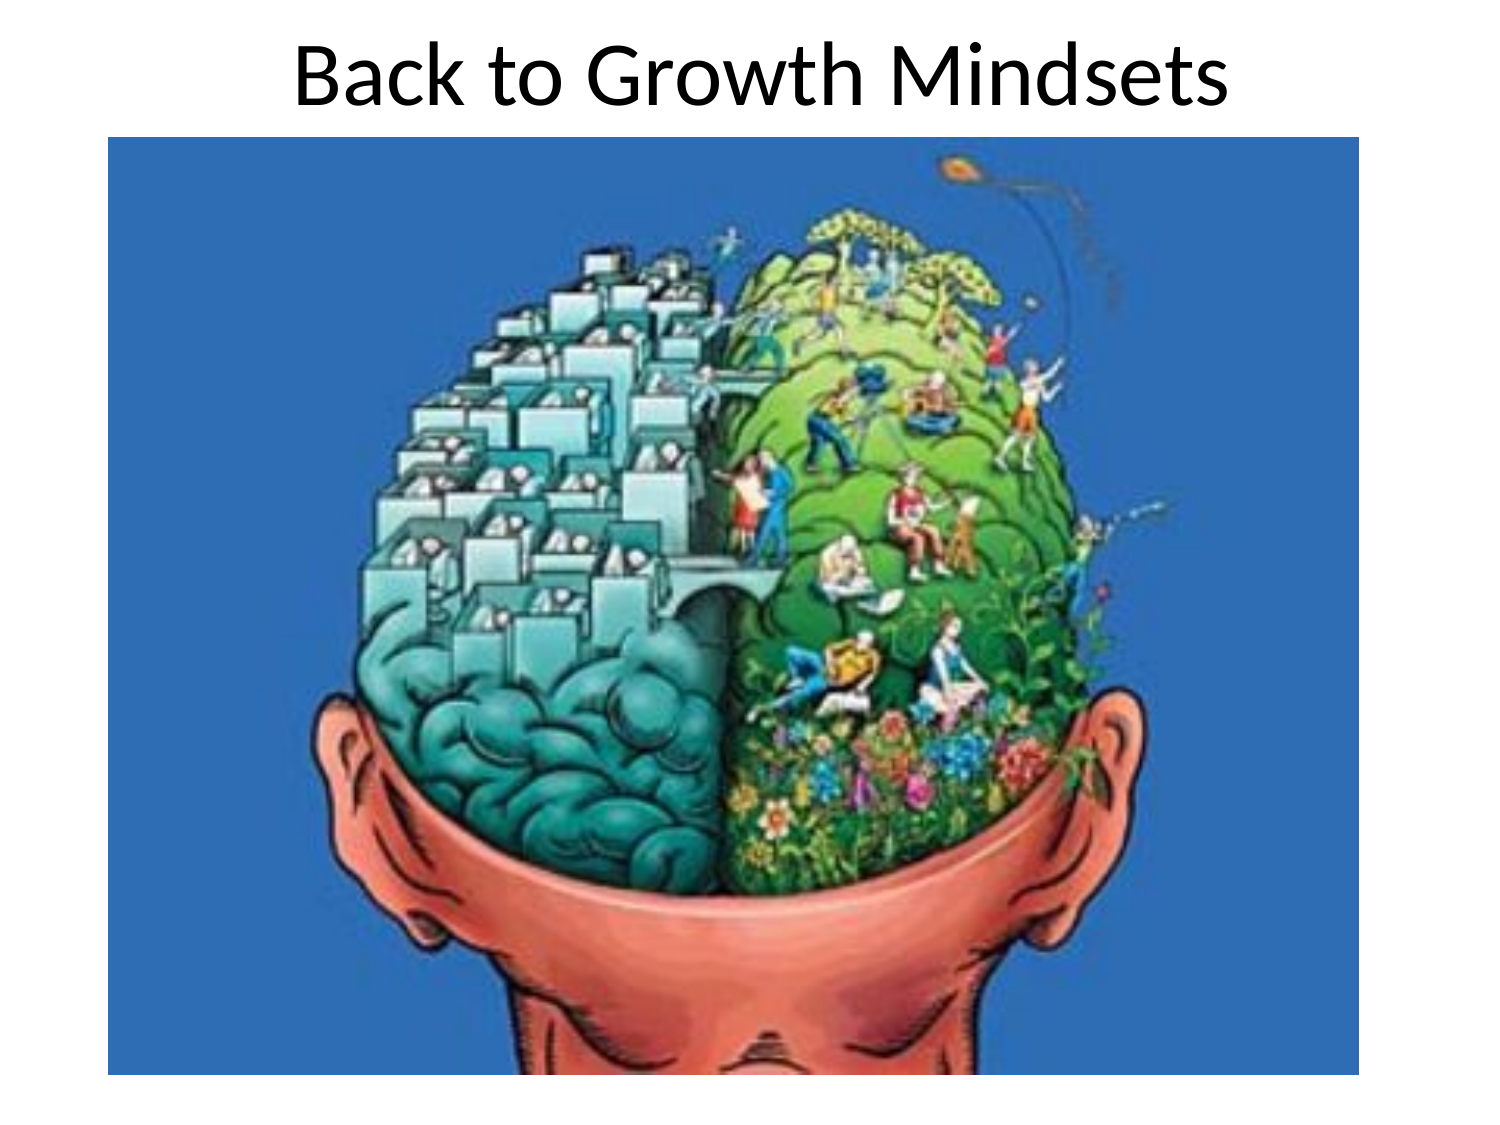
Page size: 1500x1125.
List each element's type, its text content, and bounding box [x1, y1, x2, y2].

picture [0, 137, 1500, 1076]
title Back to Growth Mindsets [87, 0, 1438, 135]
